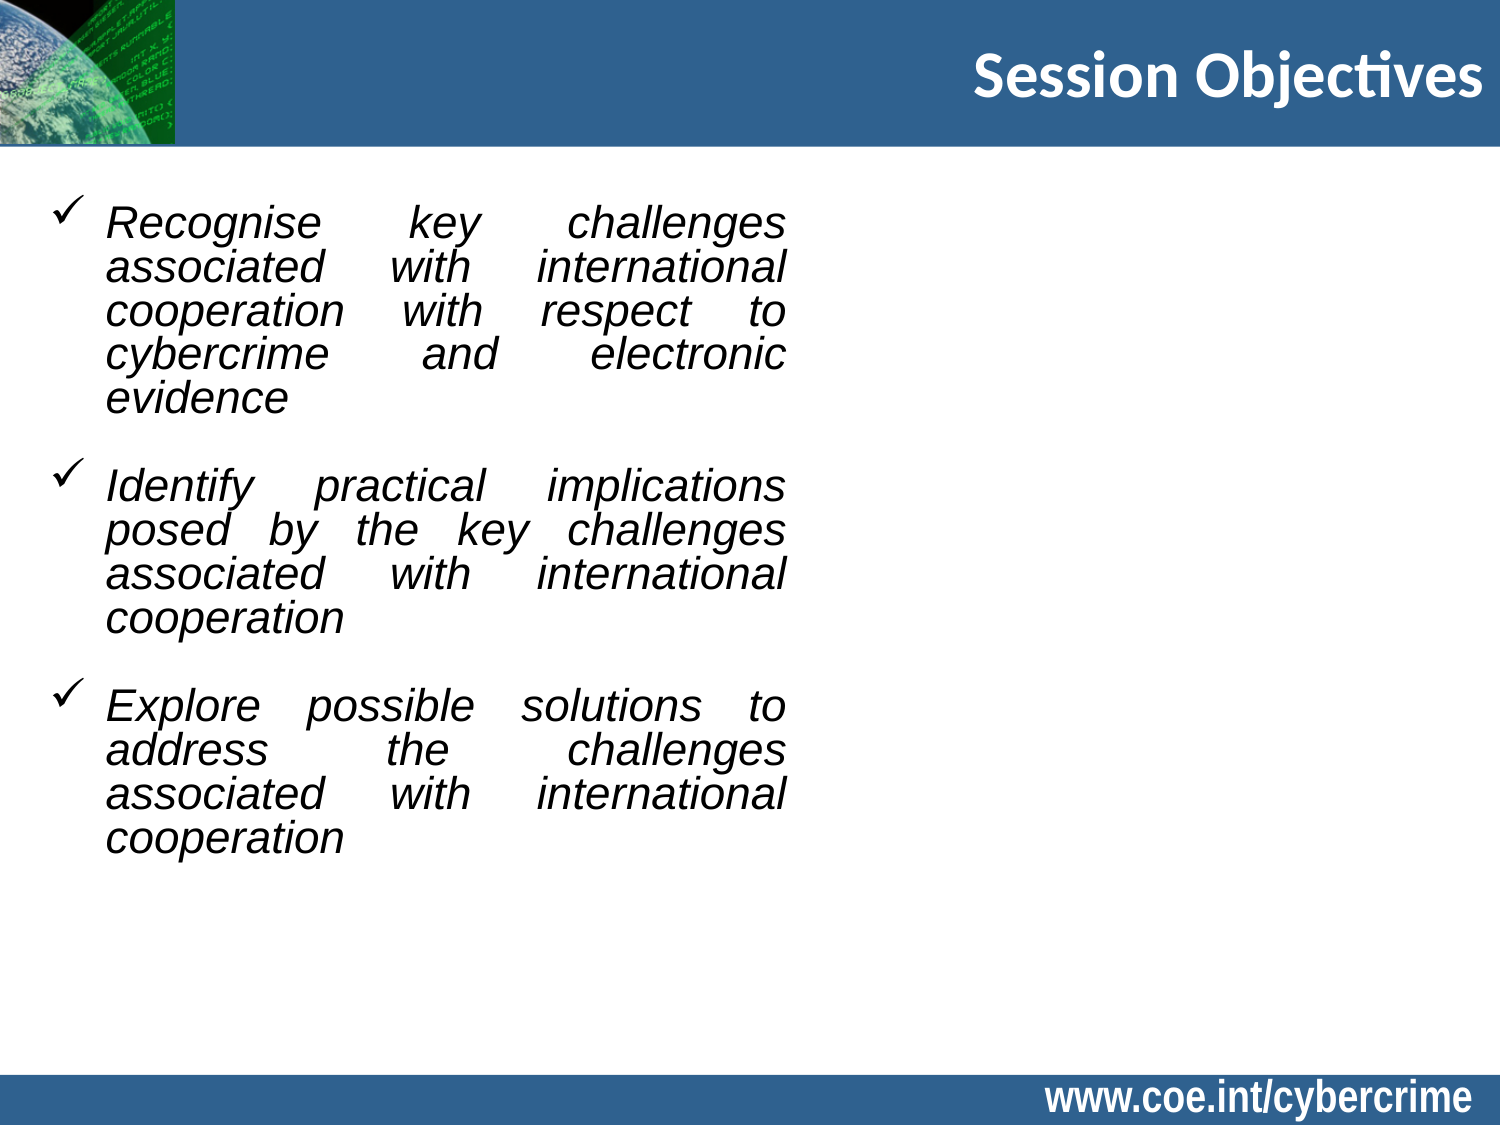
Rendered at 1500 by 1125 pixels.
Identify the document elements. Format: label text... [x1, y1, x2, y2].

text_box Session Objectives [177, 0, 1500, 149]
text_box www.coe.int/cybercrime [1030, 1059, 1500, 1125]
picture [0, 0, 175, 144]
text_box Recognise key challenges associated with international cooperation with respect to cybercrime and electronic evidence Identify practical implications posed by the key challenges associated with international cooperation Explore possible solutions to address the challenges associated with international cooperation [34, 195, 802, 1002]
text_box [0, 1073, 1030, 1125]
